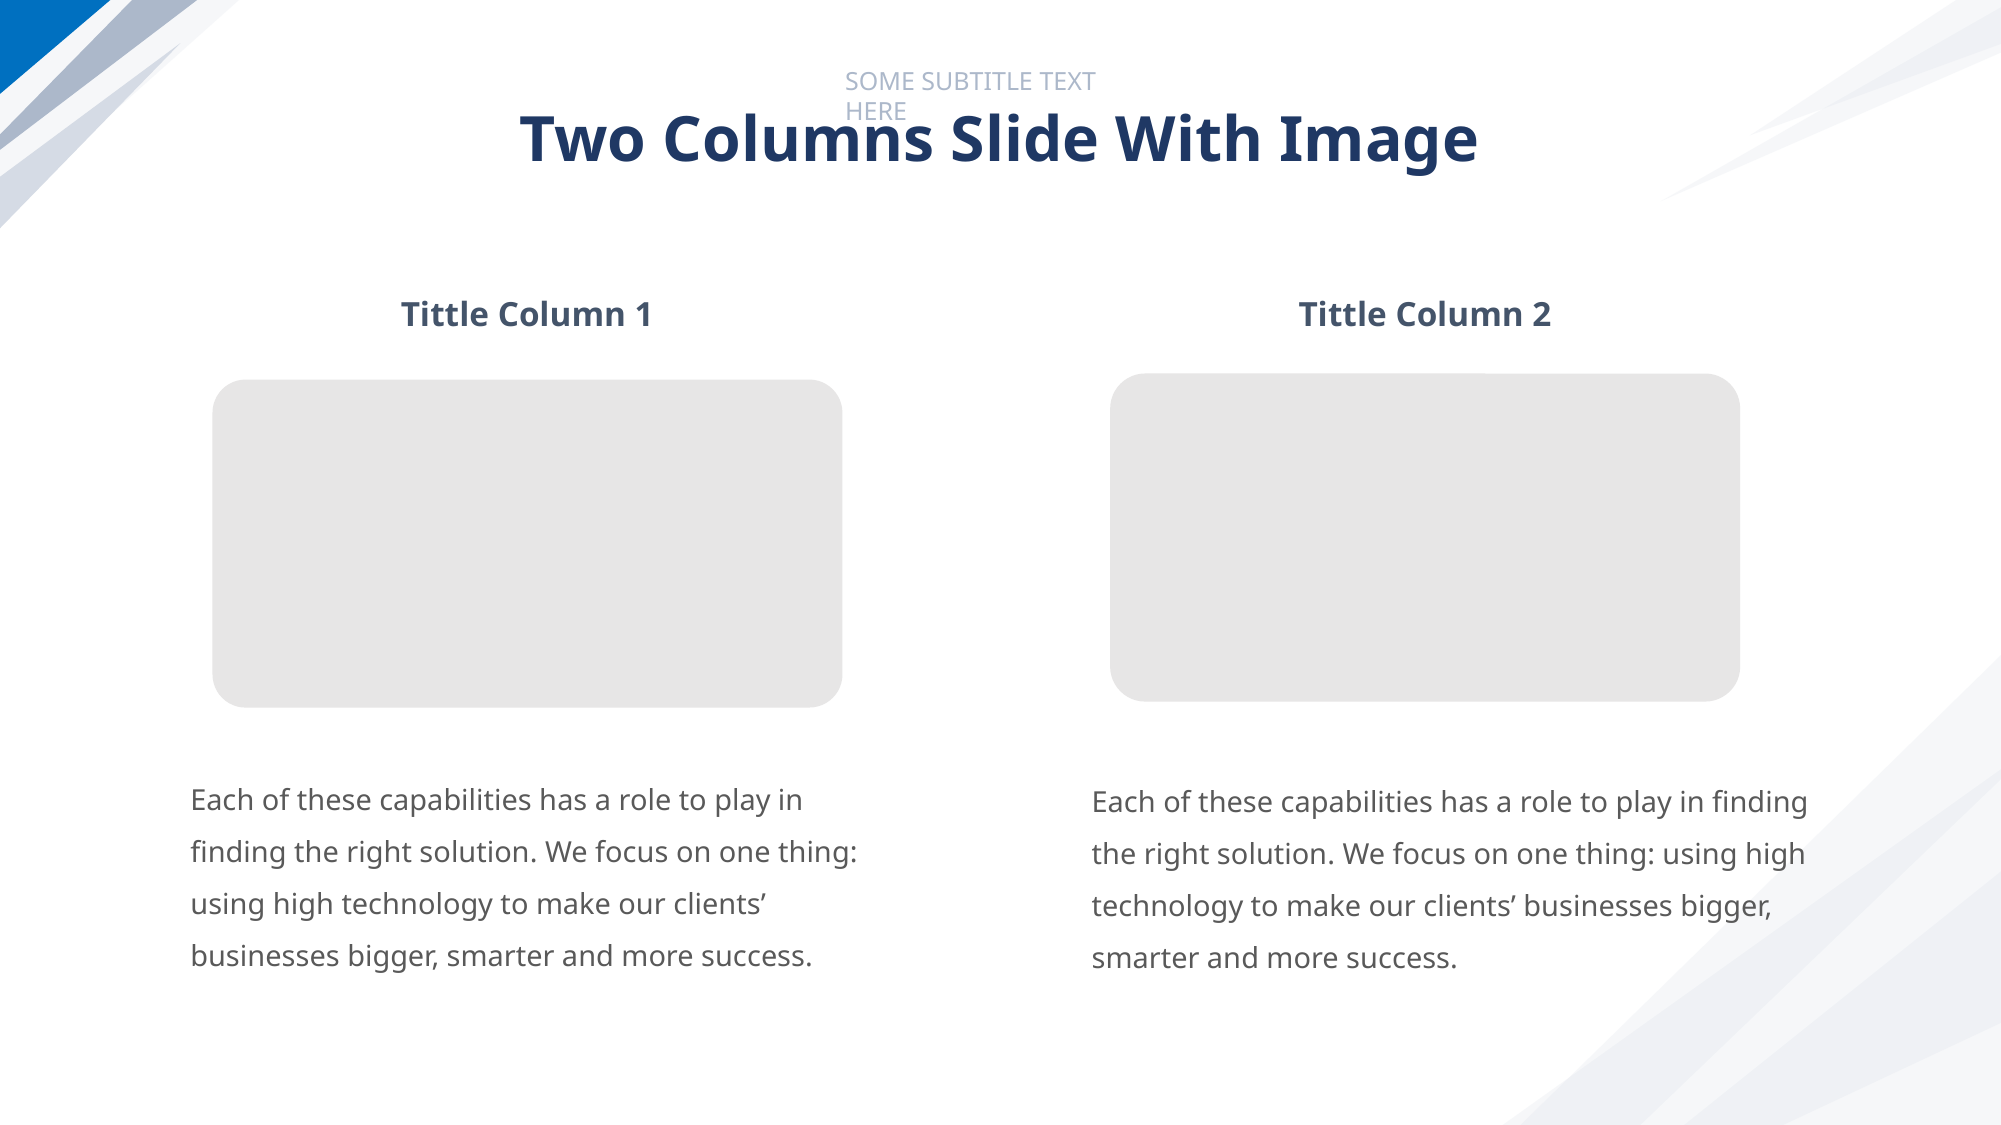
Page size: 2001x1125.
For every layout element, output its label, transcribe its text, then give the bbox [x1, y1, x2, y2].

title Two Columns Slide With Image [137, 73, 1863, 210]
text_box Each of these capabilities has a role to play in finding the right solution. We focus on one thing: using high technology to make our clients’ businesses bigger, smarter and more success. [1071, 756, 1835, 1008]
text_box SOME SUBTITLE TEXT HERE [830, 57, 1170, 104]
text_box [1110, 374, 1741, 702]
text_box Tittle Column 1 [212, 263, 843, 374]
text_box [212, 379, 843, 708]
text_box Each of these capabilities has a role to play in finding the right solution. We focus on one thing: using high technology to make our clients’ businesses bigger, smarter and more success. [170, 754, 923, 1008]
text_box Tittle Column 2 [1110, 263, 1741, 374]
